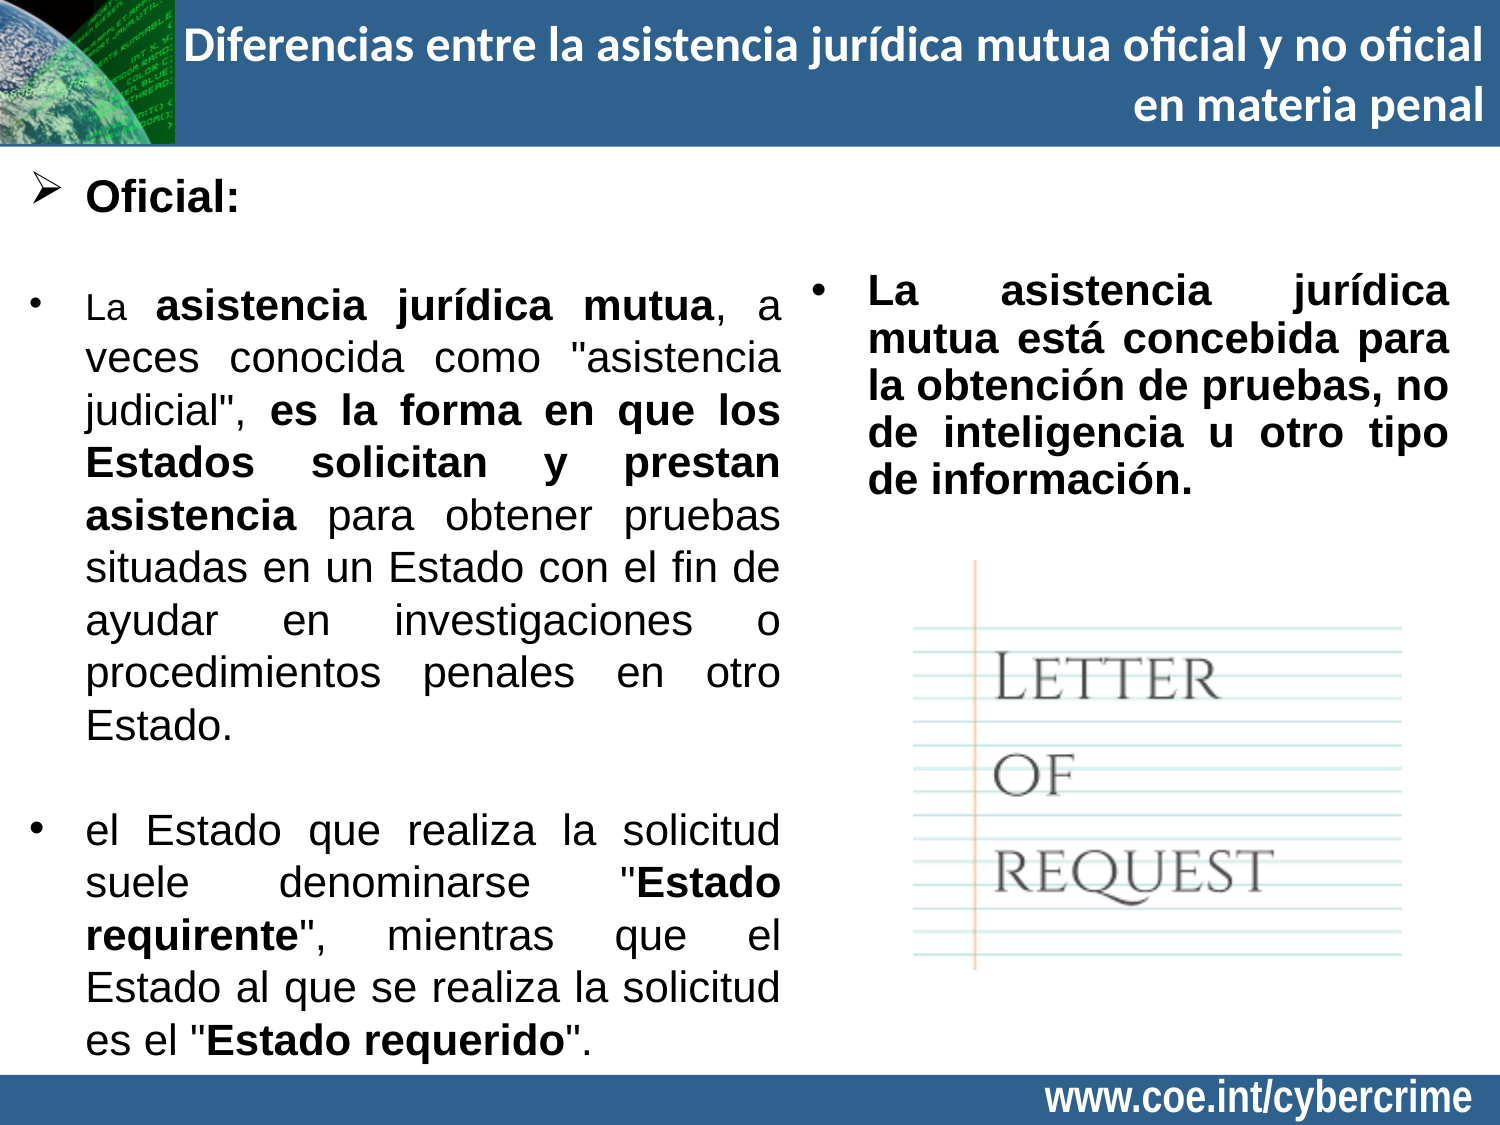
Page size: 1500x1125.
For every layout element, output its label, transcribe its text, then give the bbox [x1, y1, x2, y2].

picture [913, 560, 1402, 971]
text_box Diferencias entre la asistencia jurídica mutua oficial y no oficial en materia penal [177, 0, 1500, 149]
text_box [0, 1073, 1030, 1125]
text_box La asistencia jurídica mutua está concebida para la obtención de pruebas, no de inteligencia u otro tipo de información. [796, 260, 1465, 512]
text_box www.coe.int/cybercrime [1030, 1059, 1500, 1125]
text_box Oficial: La asistencia jurídica mutua, a veces conocida como "asistencia judicial", es la forma en que los Estados solicitan y prestan asistencia para obtener pruebas situadas en un Estado con el fin de ayudar en investigaciones o procedimientos penales en otro Estado. el Estado que realiza la solicitud suele denominarse "Estado requirente", mientras que el Estado al que se realiza la solicitud es el "Estado requerido". [14, 158, 797, 1071]
picture [0, 0, 175, 144]
